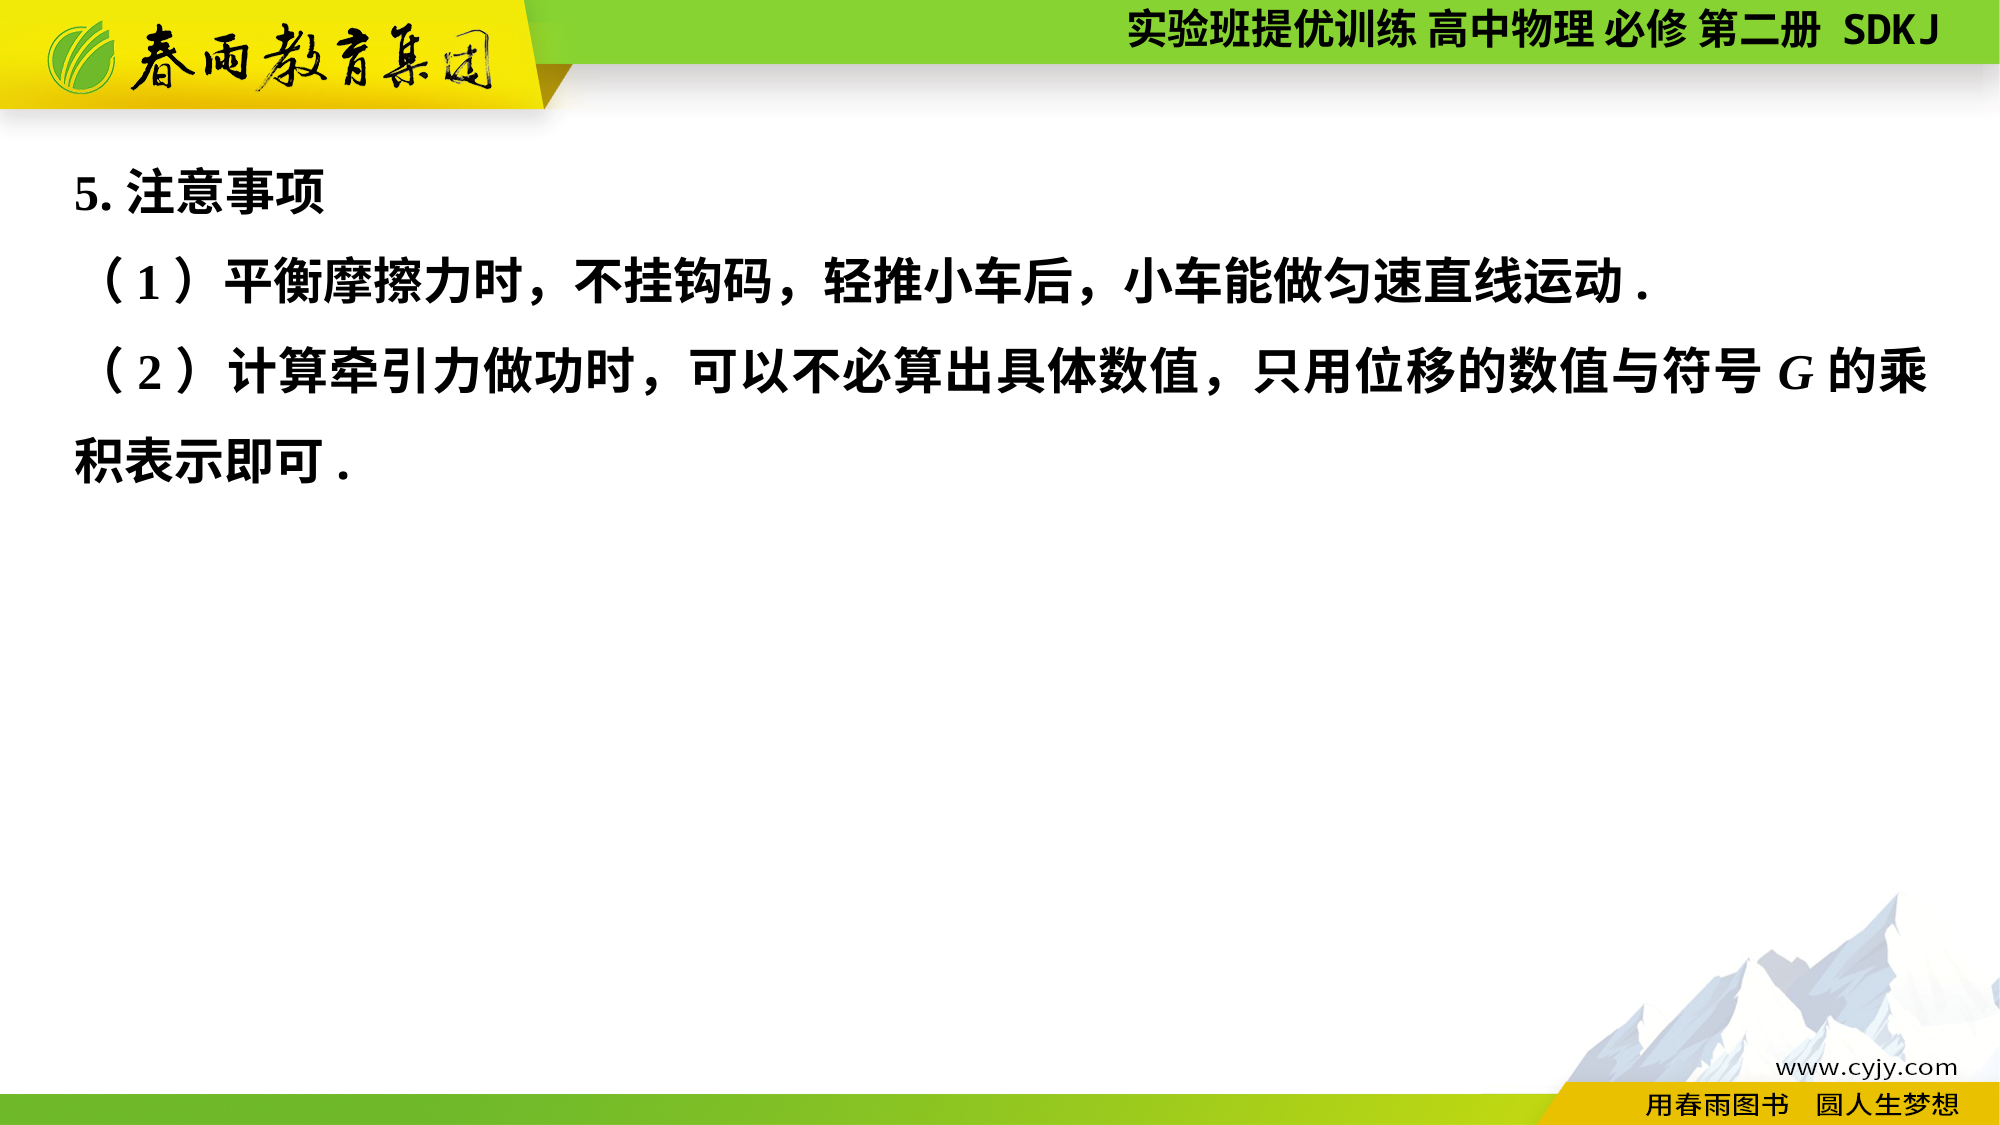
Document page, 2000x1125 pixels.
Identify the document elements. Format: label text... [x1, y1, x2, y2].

picture [0, 0, 2000, 1125]
list 5.注意事项 （1）平衡摩擦力时，不挂钩码，轻推小车后，小车能做匀速直线运动. （2）计算牵引力做功时，可以不必算出具体数值，只用位移的数值与符号G的乘积表示即可. [59, 122, 1944, 490]
